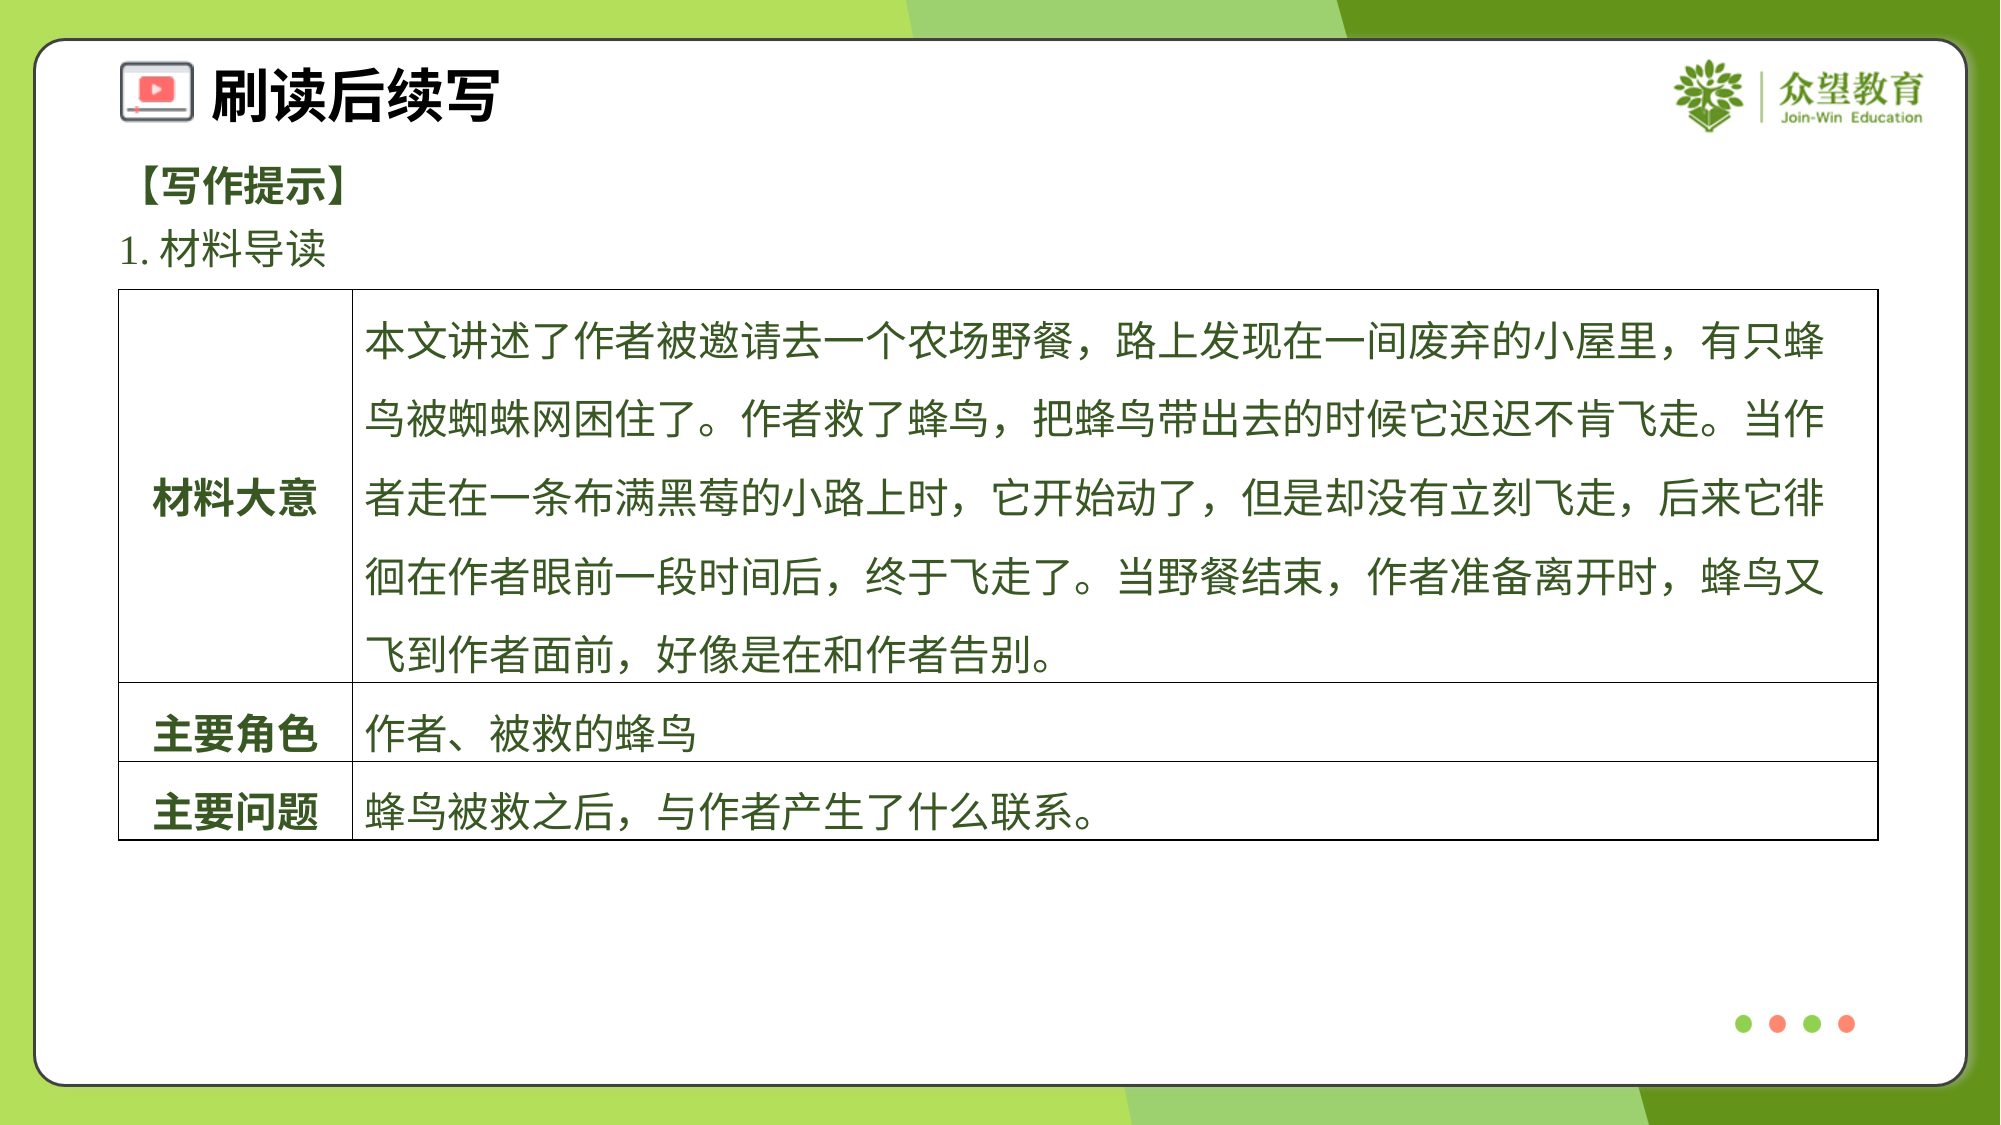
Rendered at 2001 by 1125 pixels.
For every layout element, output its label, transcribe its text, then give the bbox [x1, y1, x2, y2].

table_cell 蜂鸟被救之后，与作者产生了什么联系。 [353, 762, 1877, 839]
table_cell 作者、被救的蜂鸟 [353, 683, 1877, 761]
text_box 【写作提示】 1.材料导读 [118, 147, 1883, 268]
table_cell 主要问题 [119, 762, 352, 839]
table_header 材料大意 [119, 290, 352, 682]
table_header 本文讲述了作者被邀请去一个农场野餐，路上发现在一间废弃的小屋里，有只蜂鸟被蜘蛛网困住了。作者救了蜂鸟，把蜂鸟带出去的时候它迟迟不肯飞走。当作者走在一条布满黑莓的小路上时，它开始动了，但是却没有立刻飞走，后来它徘徊在作者眼前一段时间后，终于飞走了。当野餐结束，作者准备离开时，蜂鸟又飞到作者面前，好像是在和作者告别。 [353, 290, 1877, 682]
picture [0, 0, 2000, 1125]
table_cell 主要角色 [119, 683, 352, 761]
